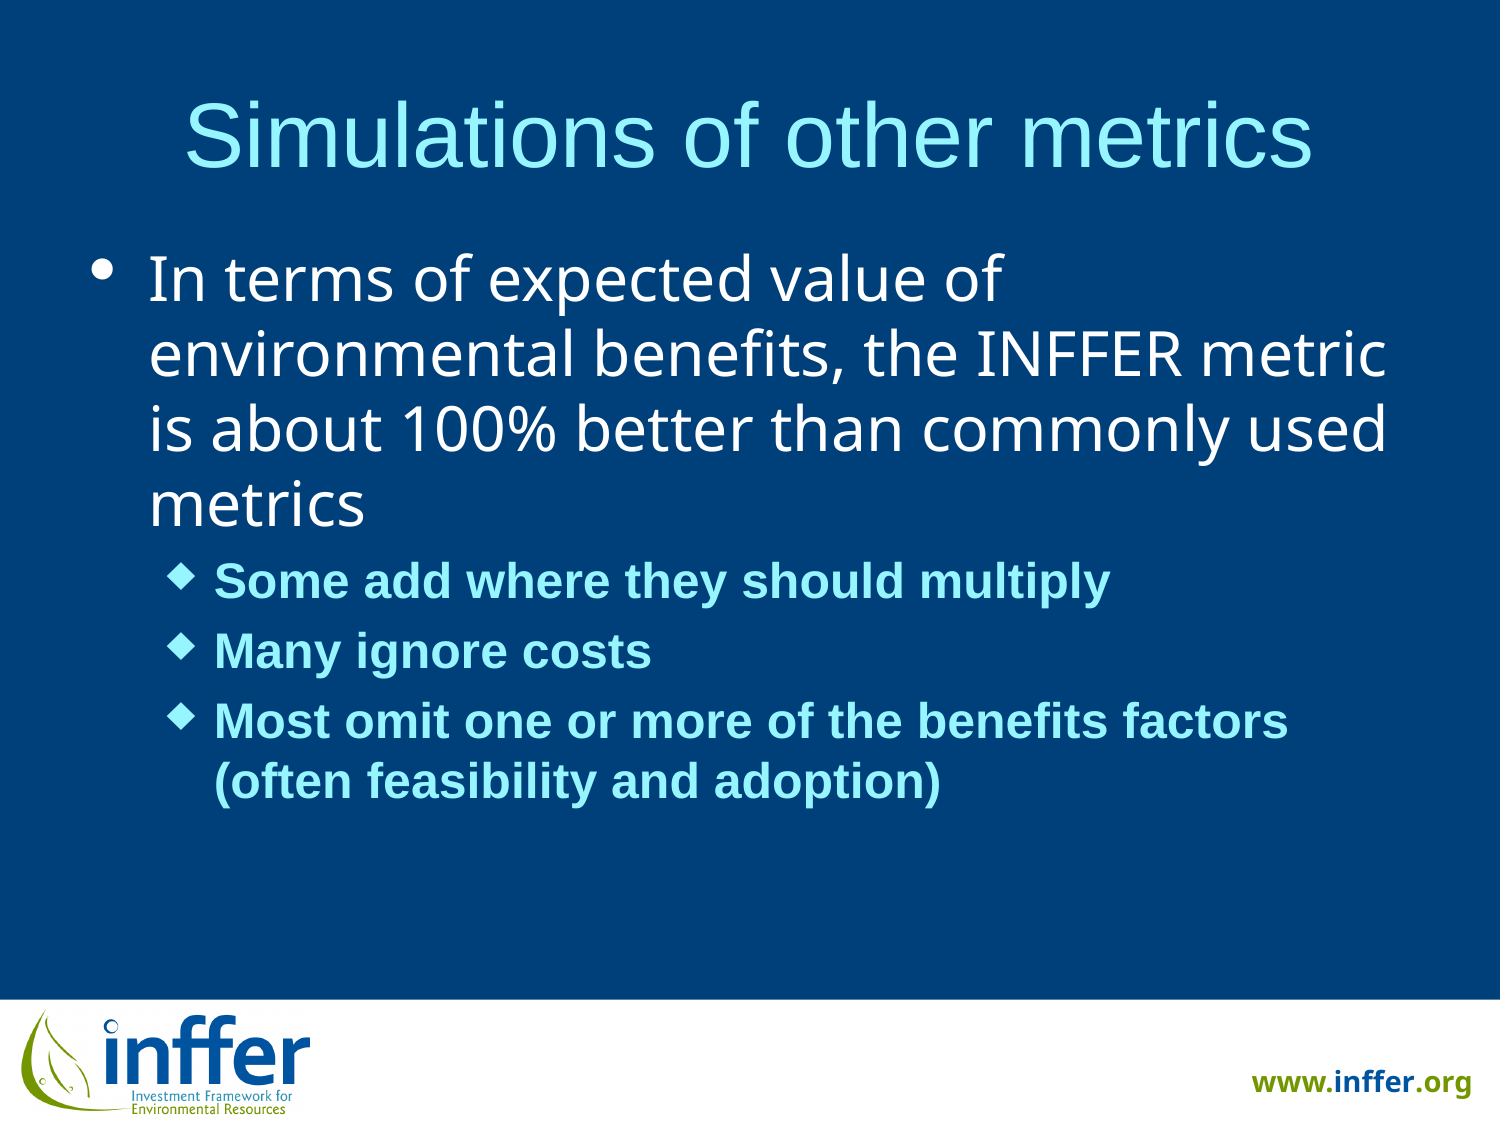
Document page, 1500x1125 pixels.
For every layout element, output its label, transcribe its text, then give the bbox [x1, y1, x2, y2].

picture [17, 1006, 313, 1118]
list In terms of expected value of environmental benefits, the INFFER metric is about 100% better than commonly used metrics Some add where they should multiply Many ignore costs Most omit one or more of the benefits factors (often feasibility and adoption) [76, 231, 1428, 1000]
title Simulations of other metrics [74, 37, 1426, 226]
